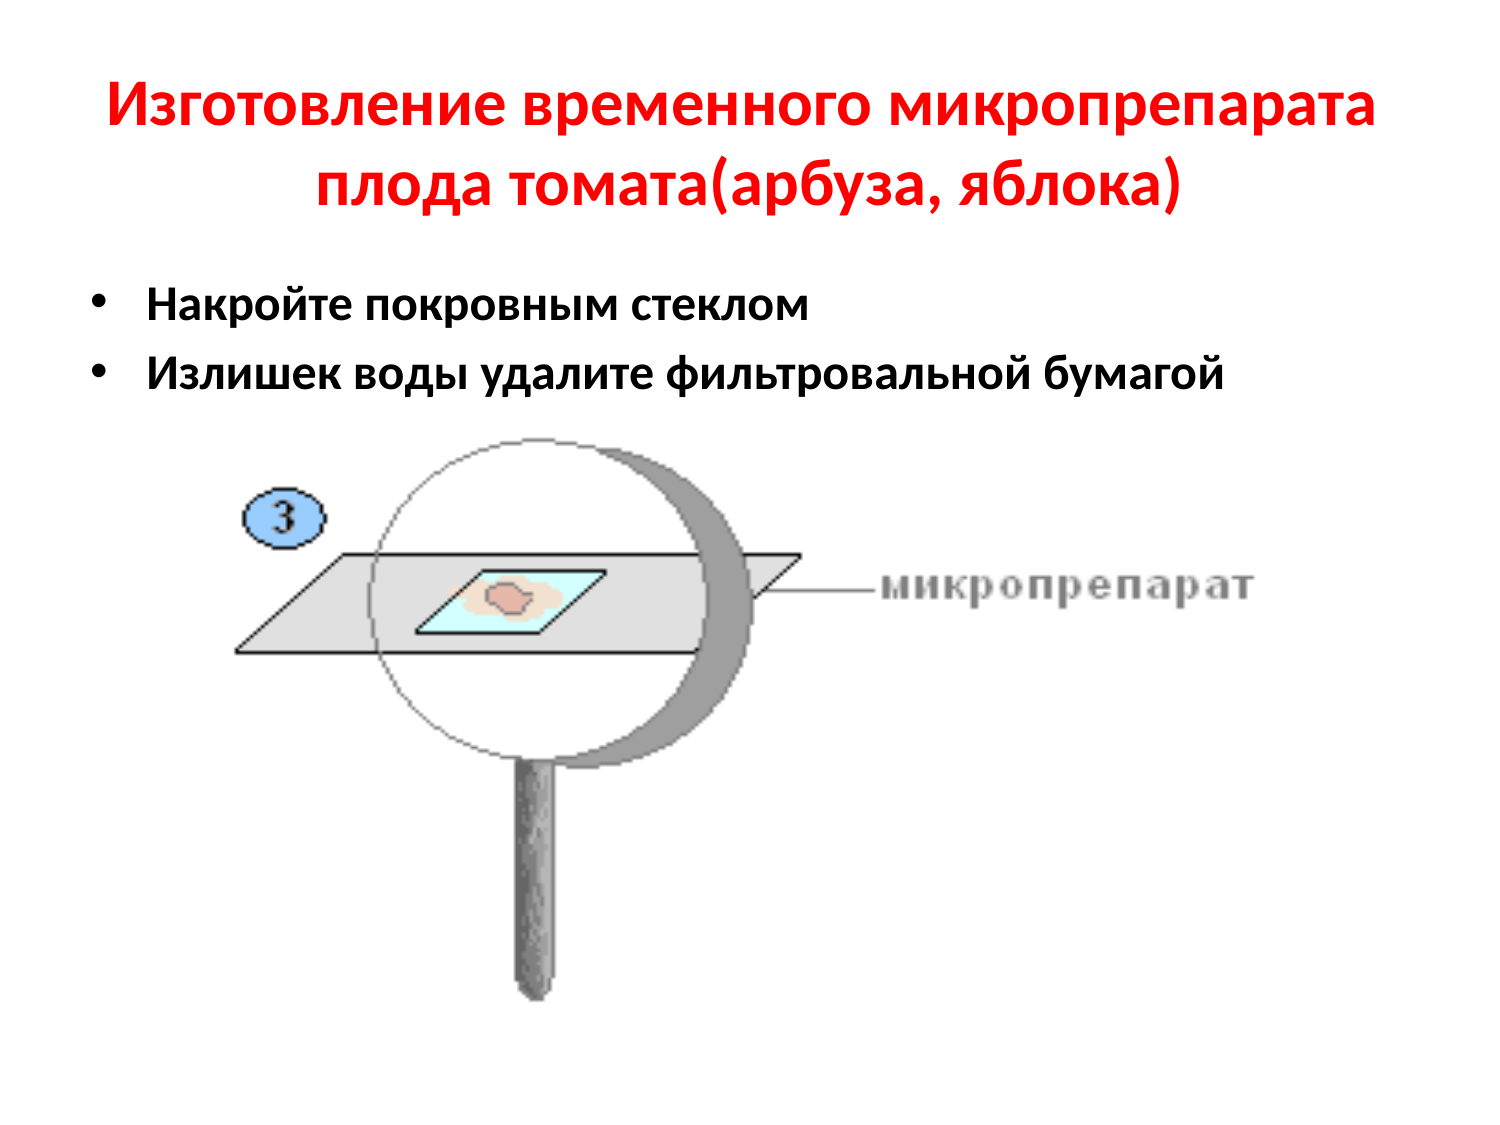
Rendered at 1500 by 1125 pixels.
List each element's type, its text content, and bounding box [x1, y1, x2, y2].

list Накройте покровным стеклом Излишек воды удалите фильтровальной бумагой [75, 262, 1425, 1005]
title Изготовление временного микропрепарата плода томата(арбуза, яблока) [75, 45, 1425, 233]
picture [218, 420, 1270, 1012]
